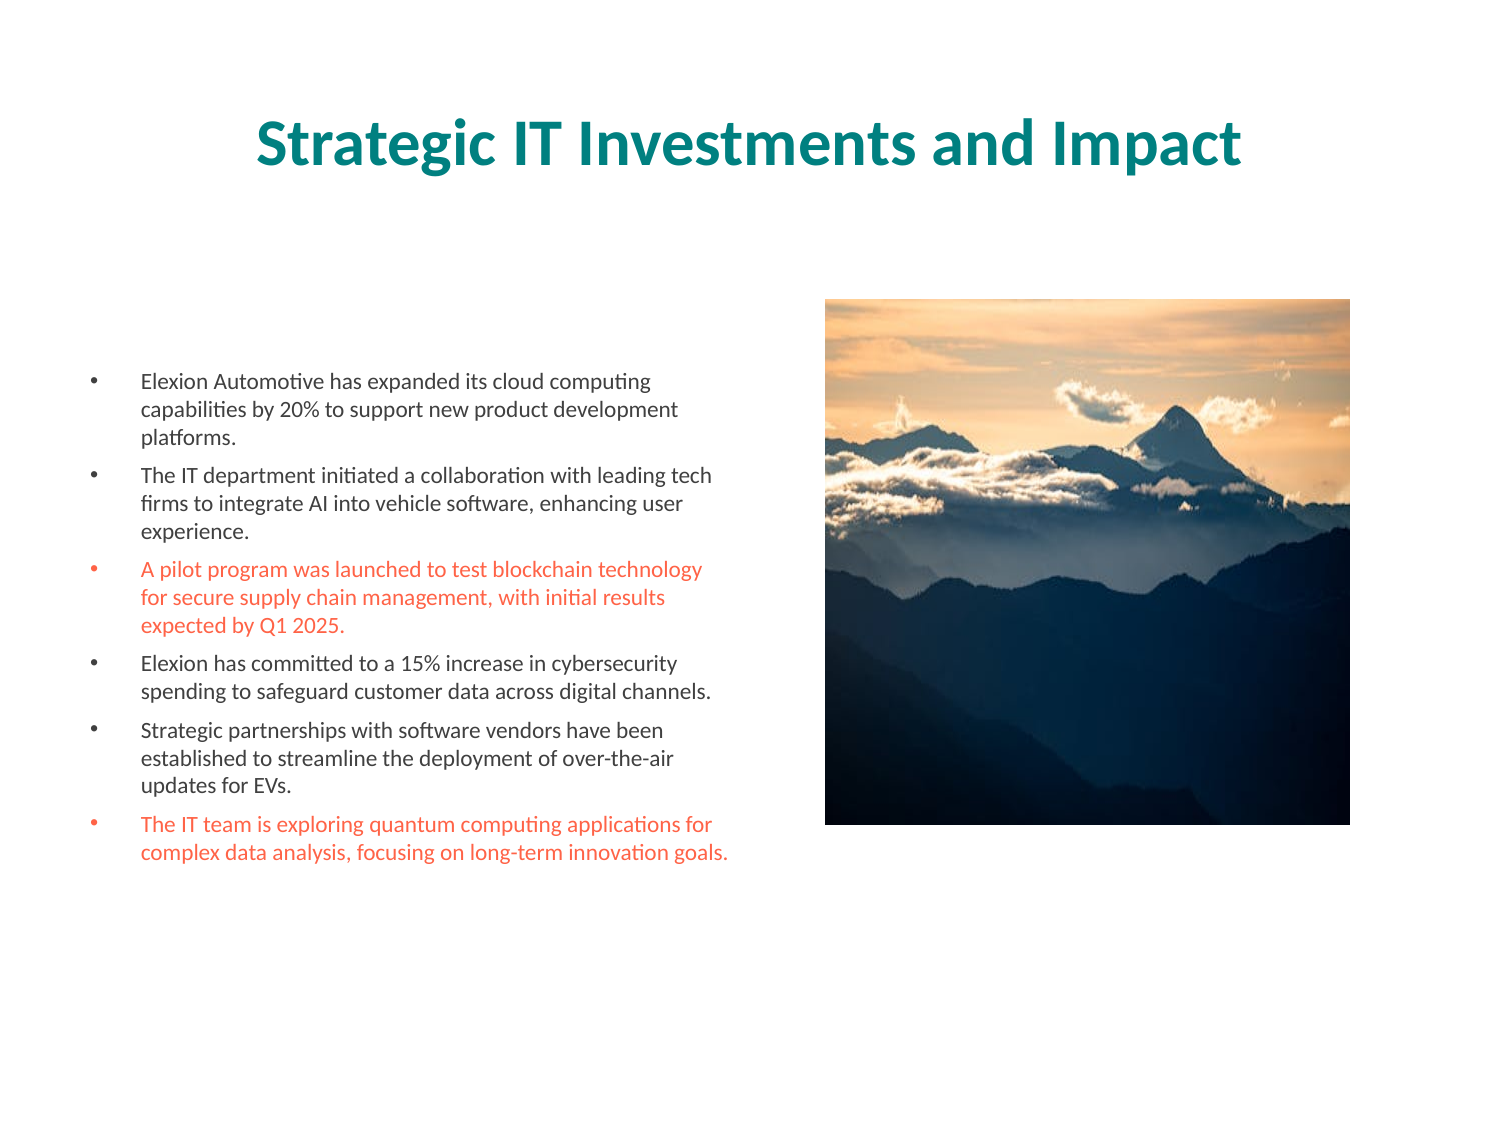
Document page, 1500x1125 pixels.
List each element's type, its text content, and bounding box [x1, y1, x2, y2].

list Elexion Automotive has expanded its cloud computing capabilities by 20% to support new product development platforms. The IT department initiated a collaboration with leading tech firms to integrate AI into vehicle software, enhancing user experience. A pilot program was launched to test blockchain technology for secure supply chain management, with initial results expected by Q1 2025. Elexion has committed to a 15% increase in cybersecurity spending to safeguard customer data across digital channels. Strategic partnerships with software vendors have been established to streamline the deployment of over-the-air updates for EVs. The IT team is exploring quantum computing applications for complex data analysis, focusing on long-term innovation goals. [75, 298, 750, 899]
title Strategic IT Investments and Impact [75, 45, 1425, 233]
picture [824, 299, 1351, 826]
